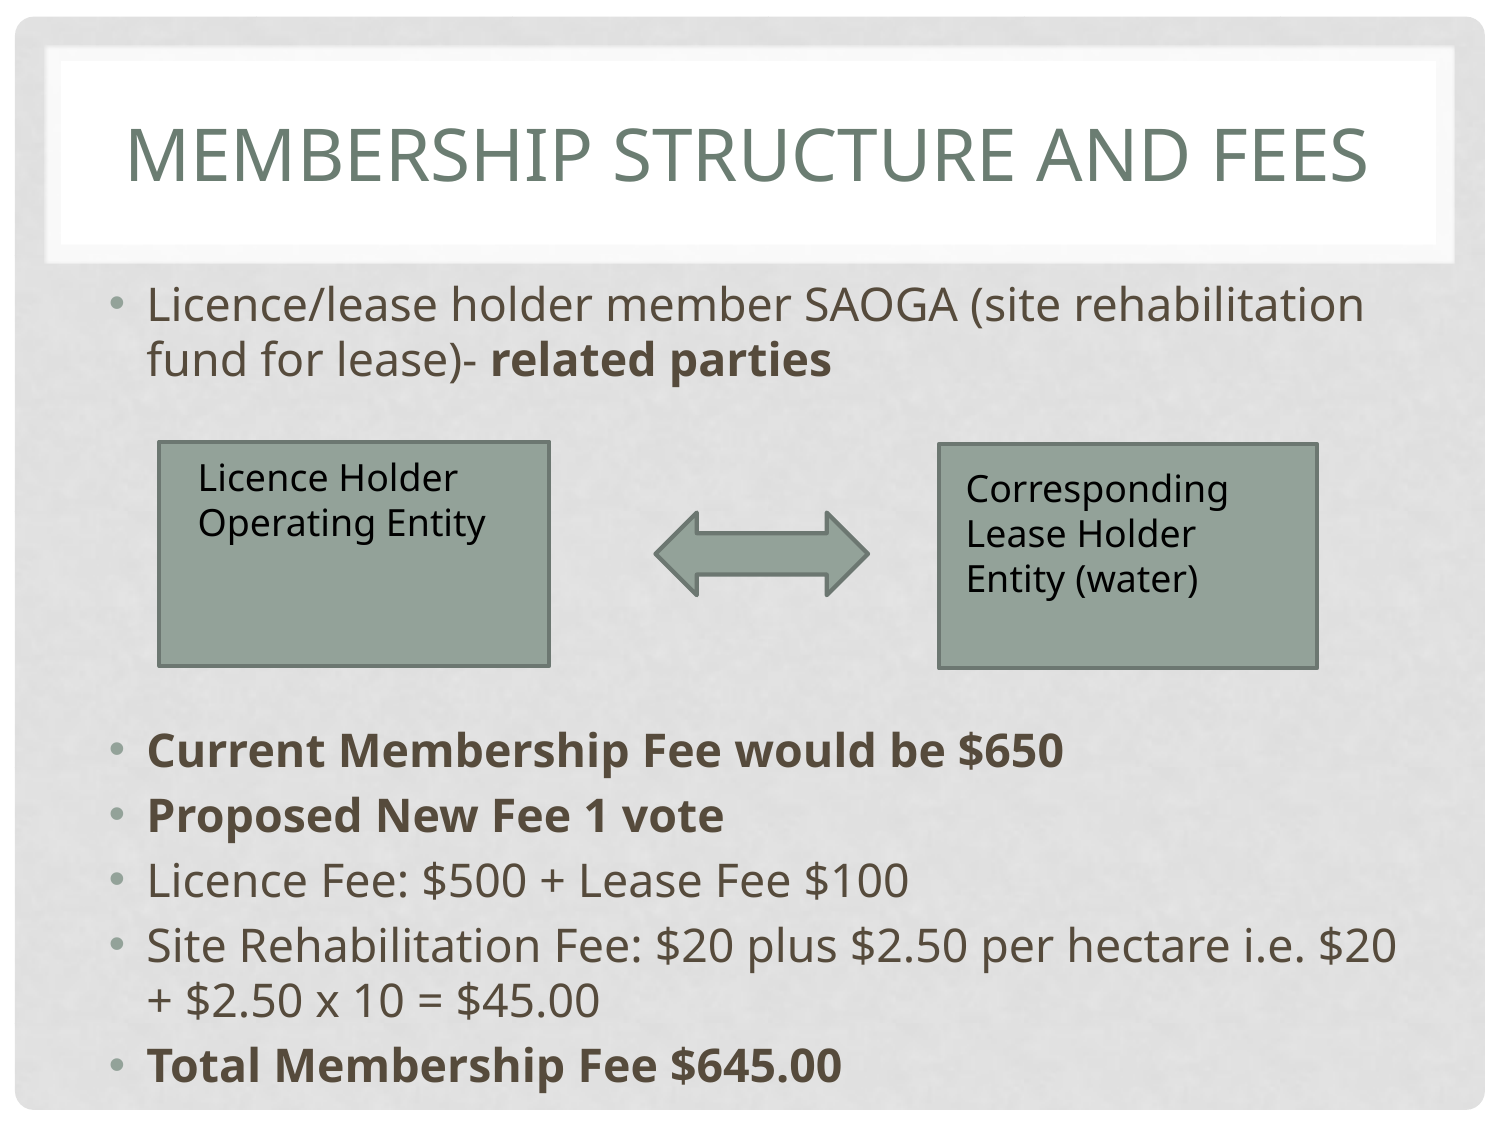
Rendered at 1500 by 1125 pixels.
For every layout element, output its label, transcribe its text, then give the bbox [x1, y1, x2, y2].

text_box [653, 510, 871, 598]
text_box Licence Holder Operating Entity [183, 446, 526, 597]
text_box [157, 440, 551, 668]
text_box Corresponding Lease Holder Entity (water) [950, 457, 1306, 608]
list Licence/lease holder member SAOGA (site rehabilitation fund for lease)- related parties Current Membership Fee would be $650 Proposed New Fee 1 vote Licence Fee: $500 + Lease Fee $100 Site Rehabilitation Fee: $20 plus $2.50 per hectare i.e. $20 + $2.50 x 10 = $45.00 Total Membership Fee $645.00 [75, 267, 1425, 1106]
title Membership structure and fees [69, 66, 1425, 238]
text_box [937, 442, 1319, 670]
